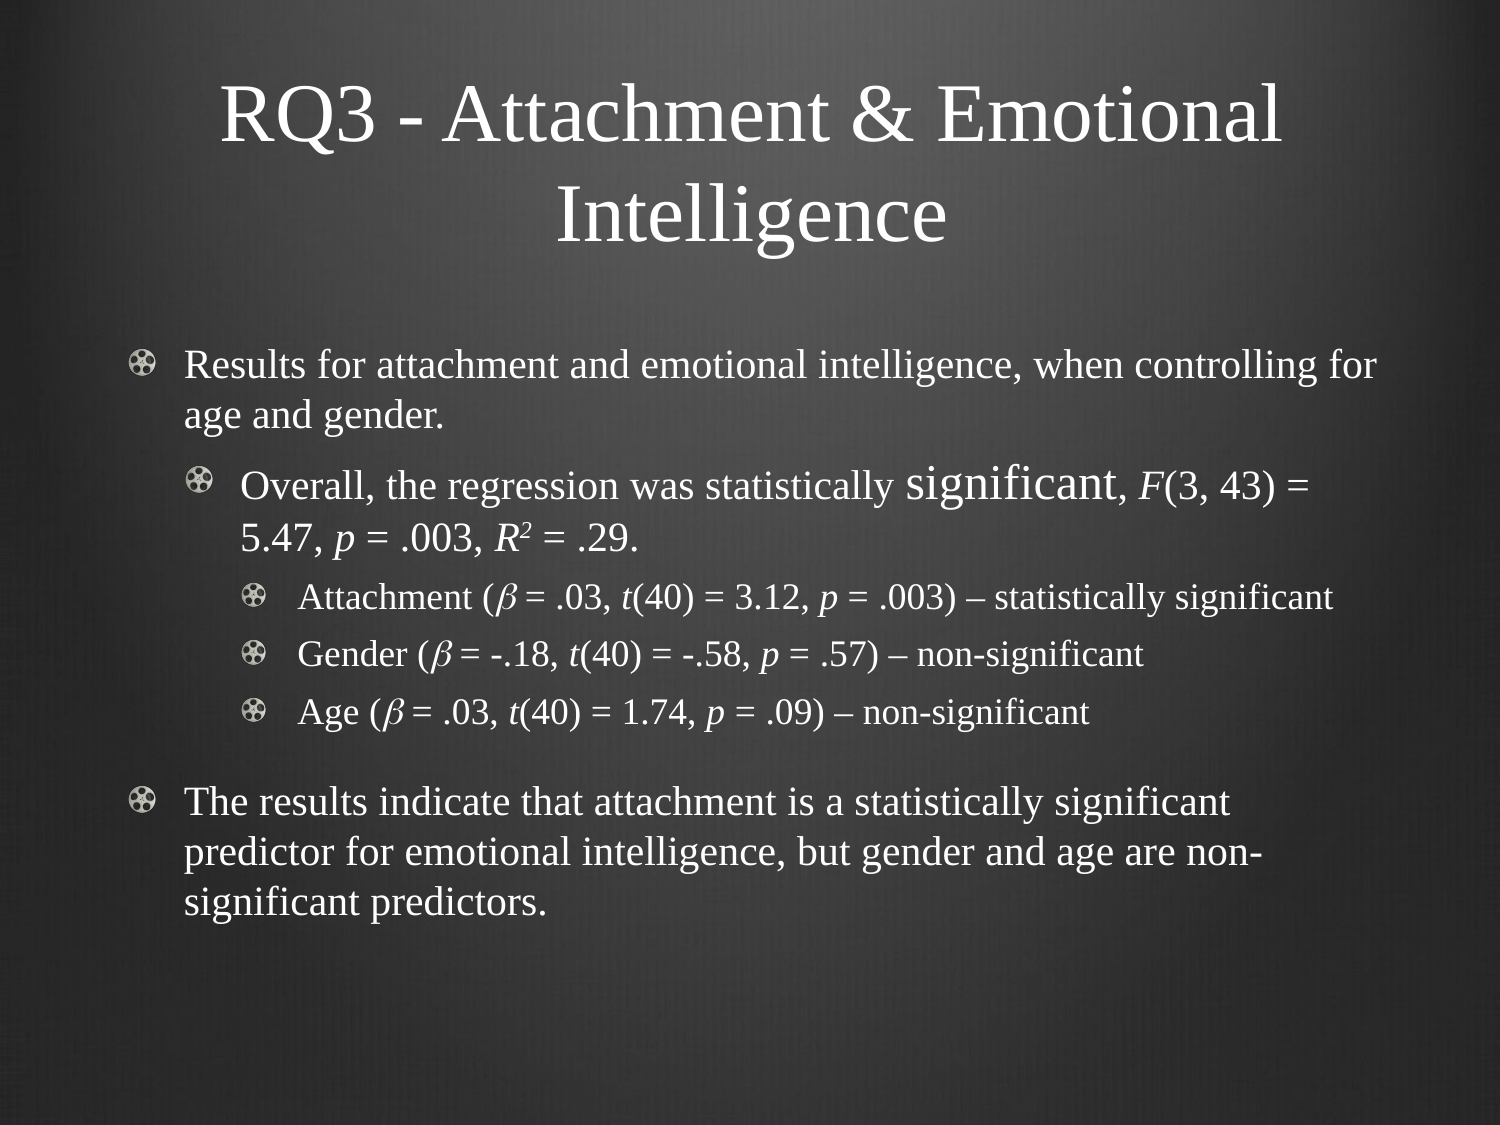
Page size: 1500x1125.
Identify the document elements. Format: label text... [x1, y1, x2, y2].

picture [127, 784, 157, 814]
picture [240, 696, 267, 723]
title RQ3 - Attachment & Emotional Intelligence [30, 40, 1475, 276]
picture [240, 638, 267, 666]
picture [127, 347, 157, 377]
picture [184, 464, 214, 494]
picture [240, 581, 267, 608]
list Results for attachment and emotional intelligence, when controlling for age and gender. Overall, the regression was statistically significant, F(3, 43) = 5.47, p = .003, R2 = .29. Attachment ( = .03, t(40) = 3.12, p = .003) – statistically significant Gender ( = -.18, t(40) = -.58, p = .57) – non-significant Age ( = .03, t(40) = 1.74, p = .09) – non-significant The results indicate that attachment is a statistically significant predictor for emotional intelligence, but gender and age are non-significant predictors. [112, 329, 1400, 1028]
